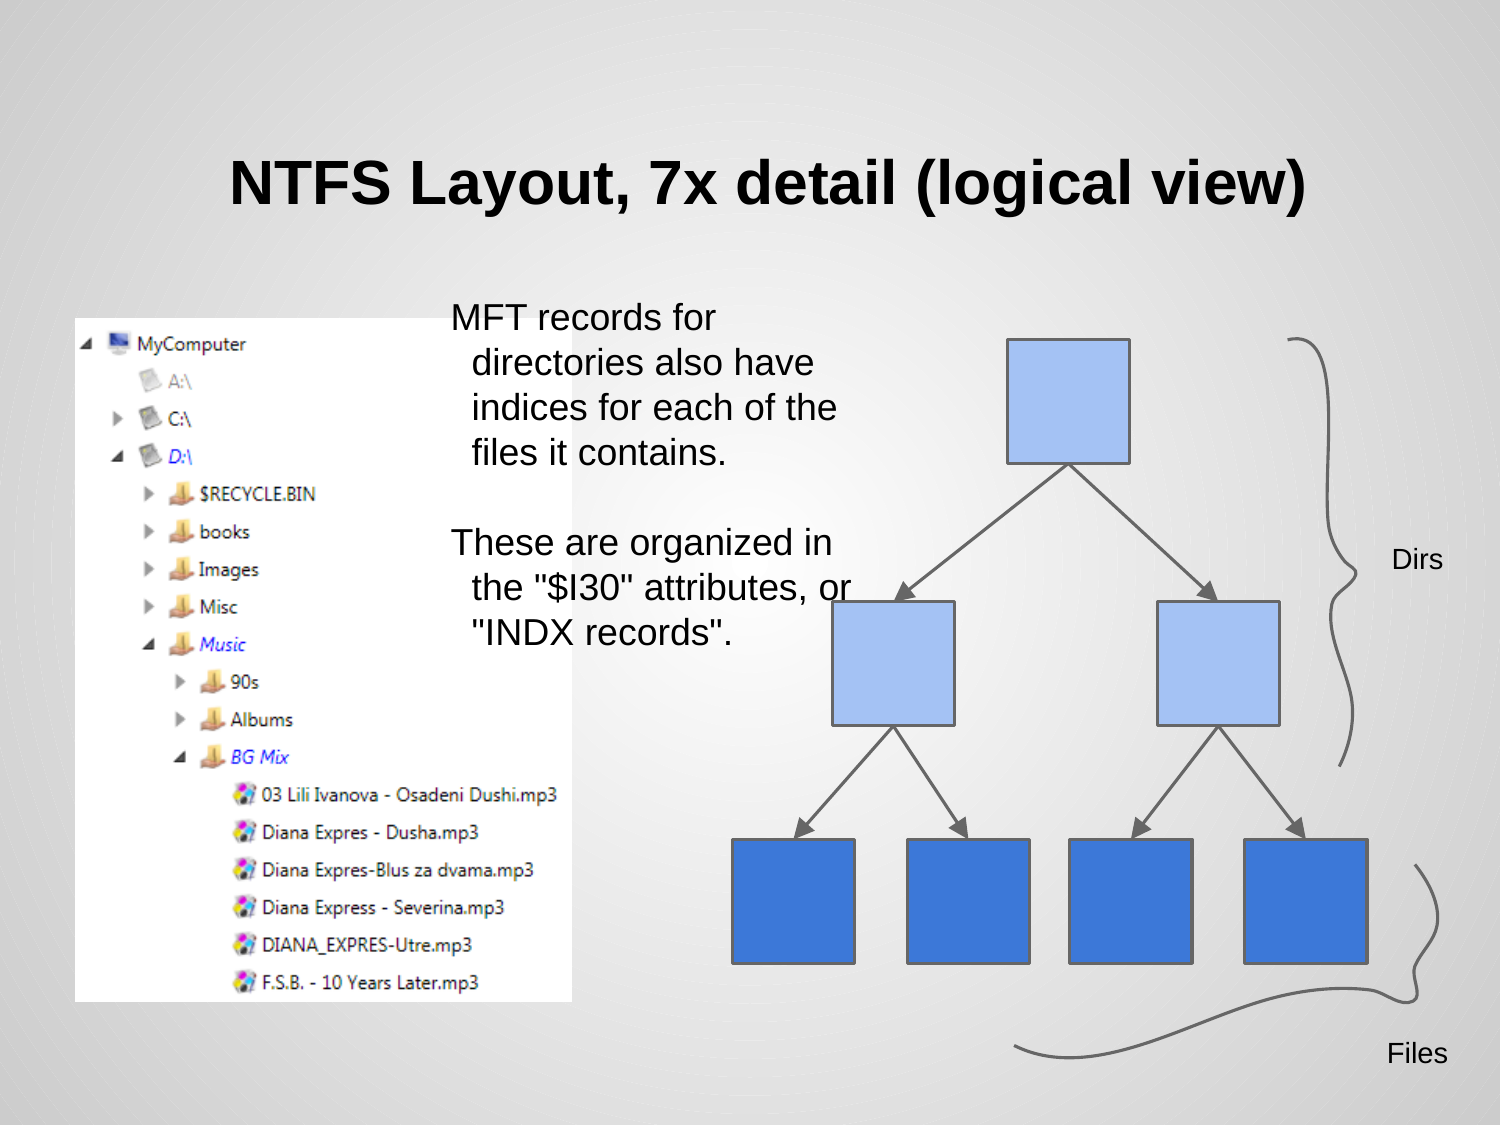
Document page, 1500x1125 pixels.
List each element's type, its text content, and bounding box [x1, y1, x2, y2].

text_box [1218, 725, 1307, 840]
text_box [1157, 601, 1280, 724]
text_box Dirs [1376, 524, 1500, 600]
title NTFS Layout, 7x detail (logical view) [75, 45, 1425, 233]
text_box MFT records for directories also have indices for each of the files it contains. These are organized in the "$I30" attributes, or "INDX records". [435, 278, 964, 695]
text_box [1069, 839, 1193, 964]
text_box [1007, 339, 1130, 461]
text_box [1244, 839, 1368, 941]
picture [74, 318, 573, 1002]
text_box [1014, 864, 1438, 1058]
text_box [907, 839, 1030, 964]
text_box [893, 463, 1066, 603]
text_box Files [1371, 1019, 1500, 1095]
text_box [793, 725, 892, 840]
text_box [893, 725, 969, 840]
text_box [732, 839, 855, 964]
text_box [1287, 338, 1356, 767]
text_box [832, 601, 955, 724]
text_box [1130, 725, 1217, 840]
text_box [1068, 463, 1219, 603]
